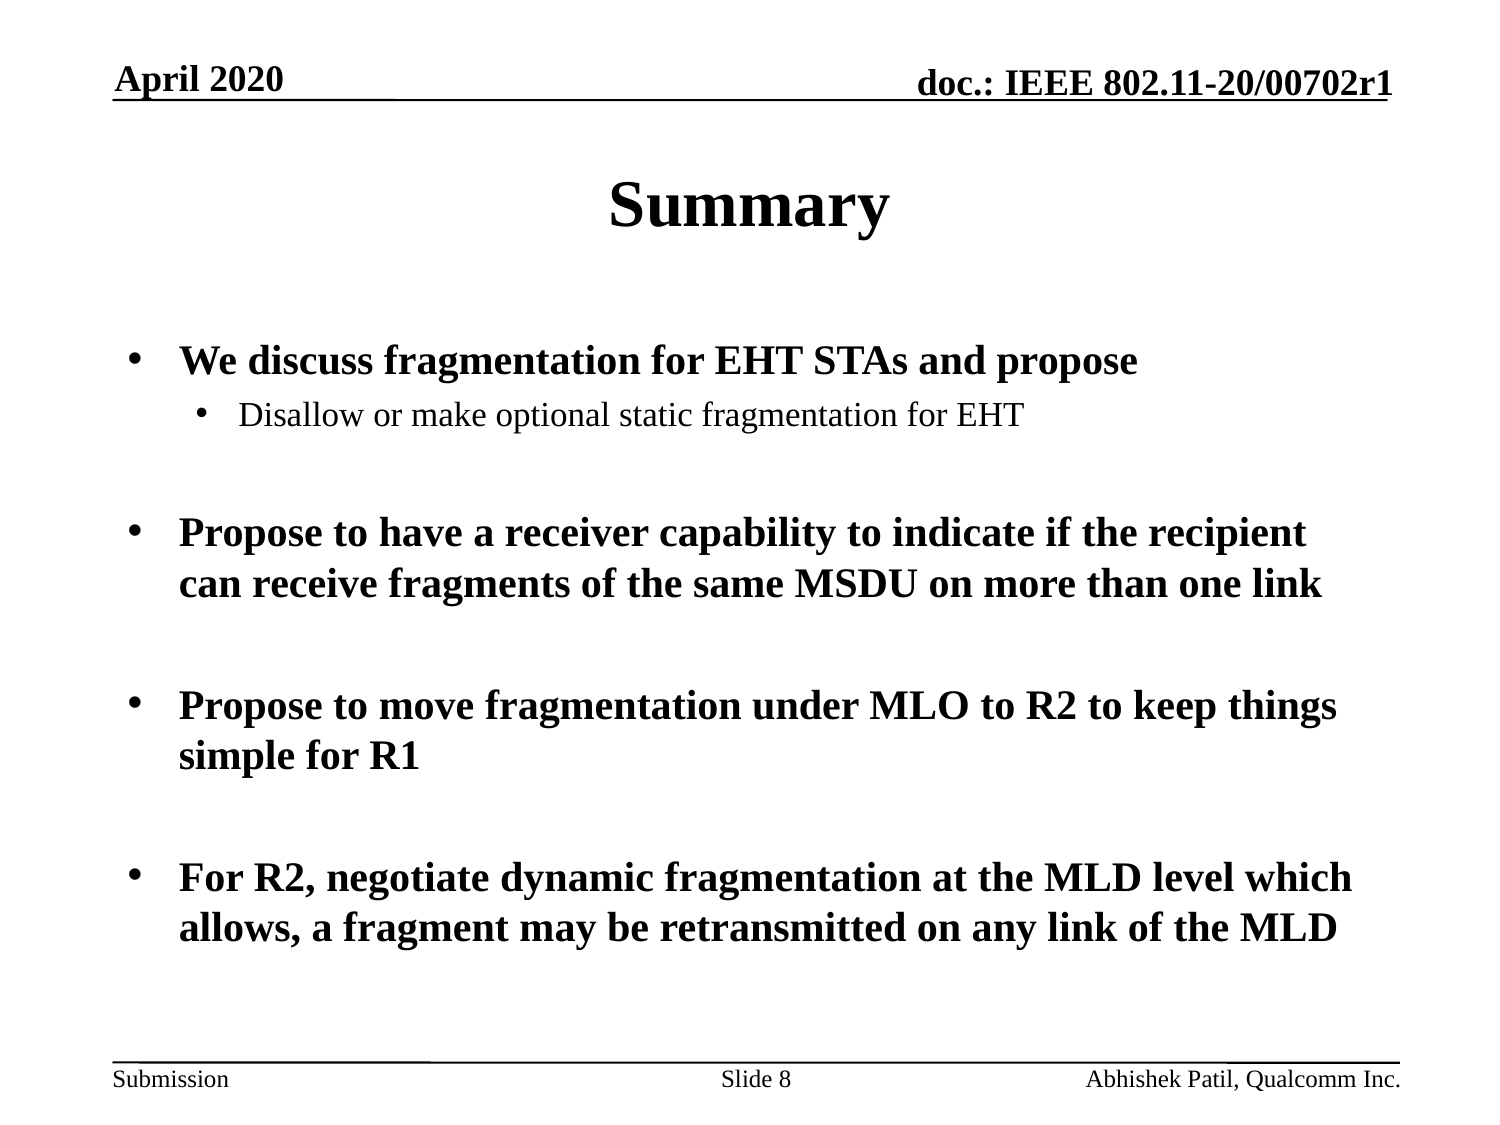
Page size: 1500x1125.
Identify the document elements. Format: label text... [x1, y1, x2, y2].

slide_number Slide 8 [712, 1061, 800, 1123]
list We discuss fragmentation for EHT STAs and propose Disallow or make optional static fragmentation for EHT Propose to have a receiver capability to indicate if the recipient can receive fragments of the same MSDU on more than one link Propose to move fragmentation under MLO to R2 to keep things simple for R1 For R2, negotiate dynamic fragmentation at the MLD level which allows, a fragment may be retransmitted on any link of the MLD [112, 324, 1388, 1000]
footer Abhishek Patil, Qualcomm Inc. [878, 1061, 1402, 1093]
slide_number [114, 54, 423, 100]
title Summary [112, 112, 1388, 288]
